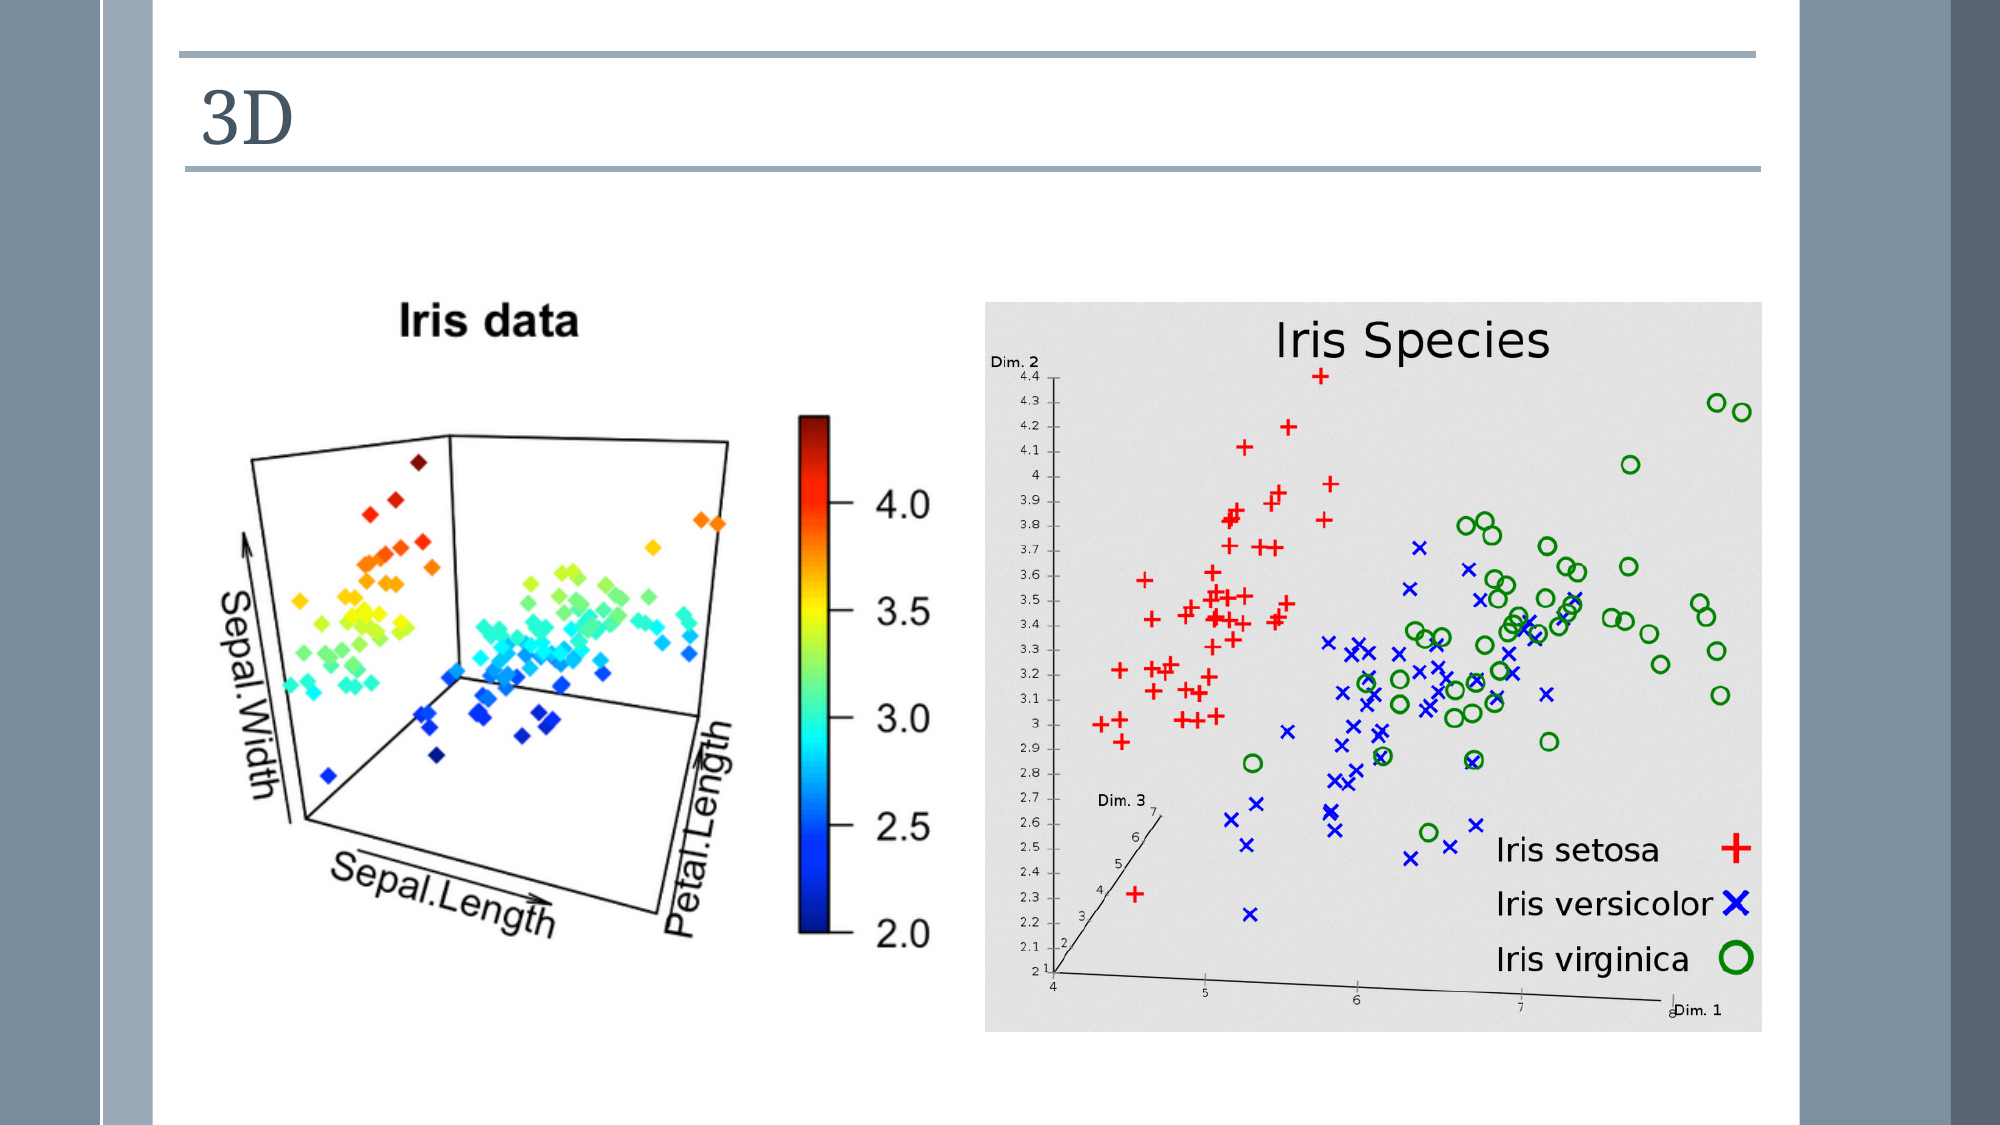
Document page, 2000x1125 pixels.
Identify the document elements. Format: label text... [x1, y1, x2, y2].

text_box 3D [184, 62, 1756, 167]
picture [188, 290, 942, 1001]
picture [985, 302, 1762, 1032]
